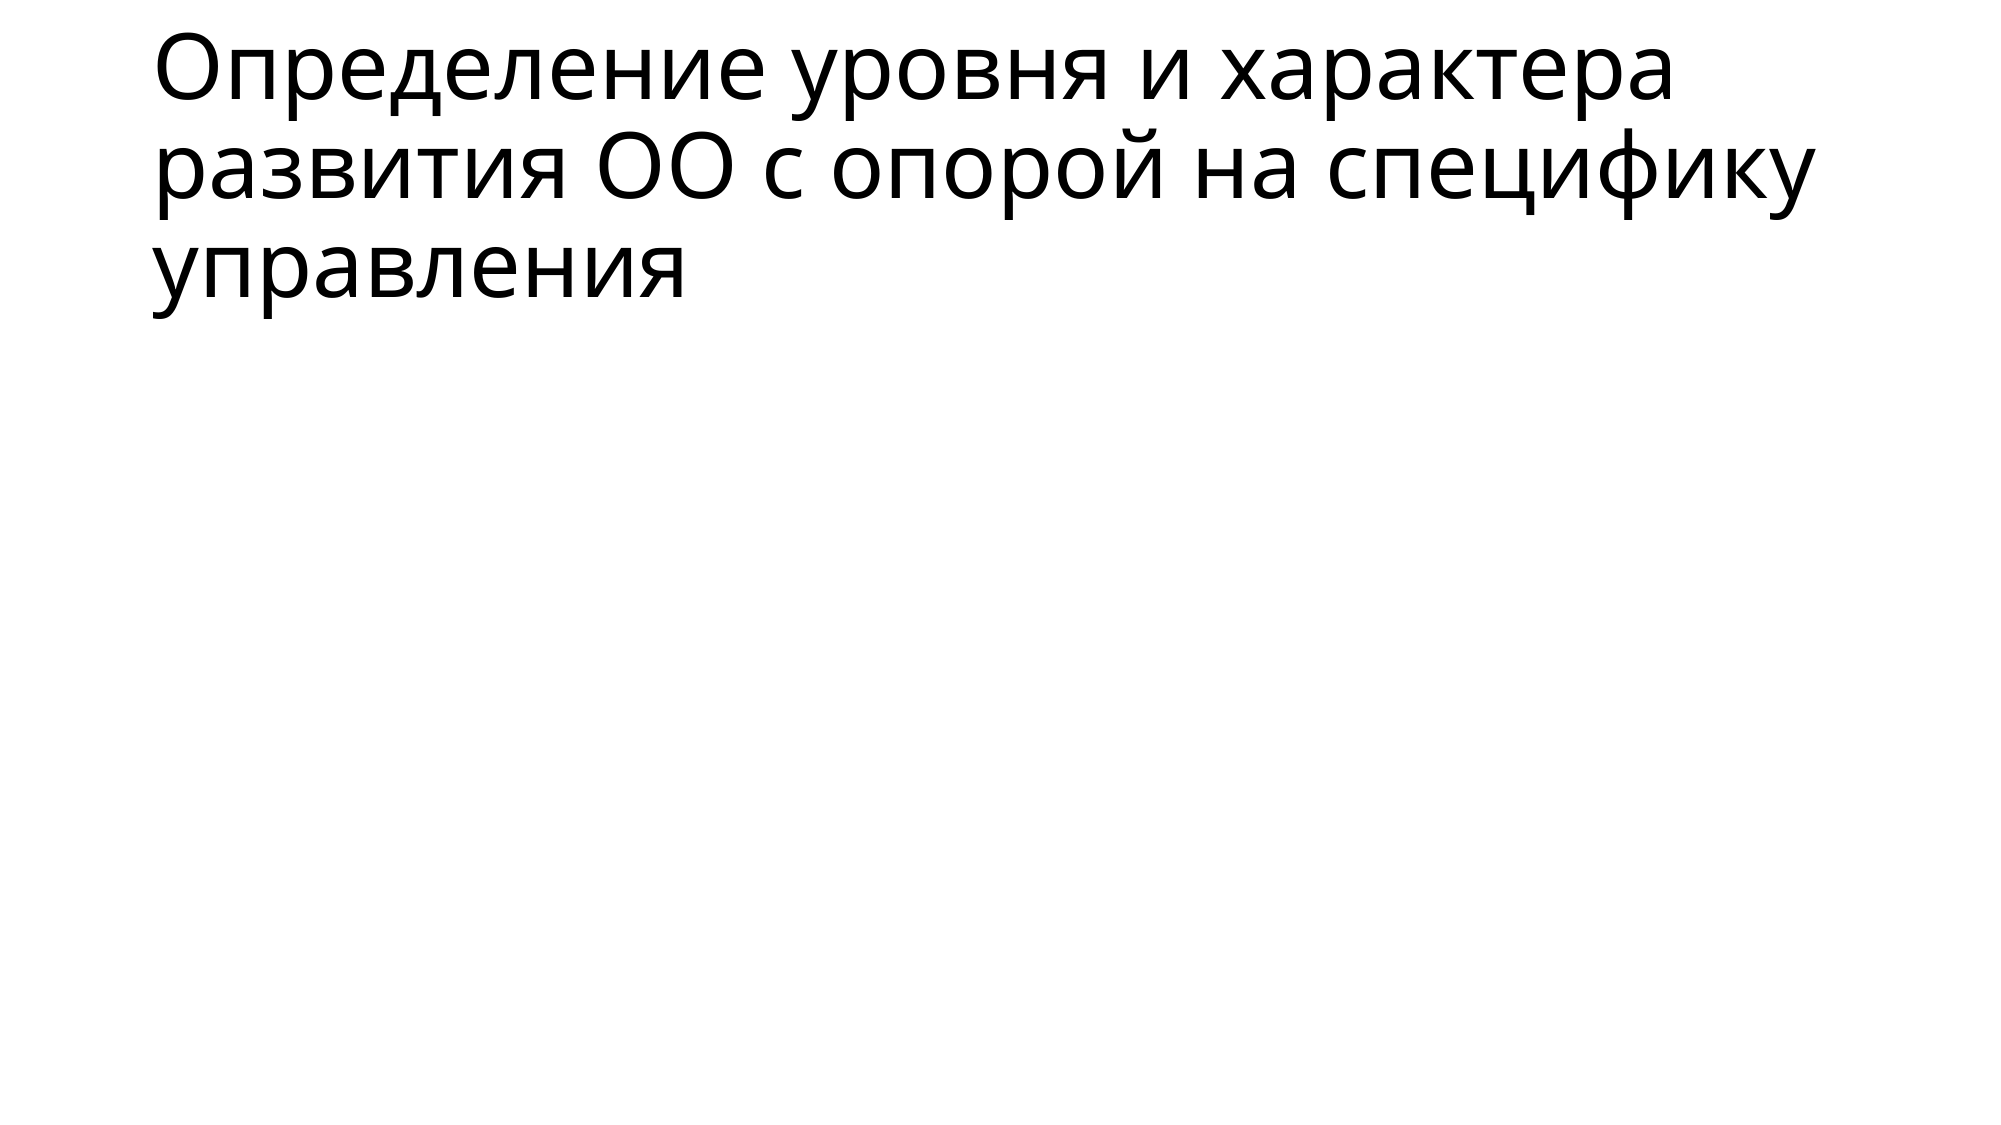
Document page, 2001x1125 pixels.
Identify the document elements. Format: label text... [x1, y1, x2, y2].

title Определение уровня и характера развития ОО с опорой на специфику управления [137, 59, 1863, 278]
